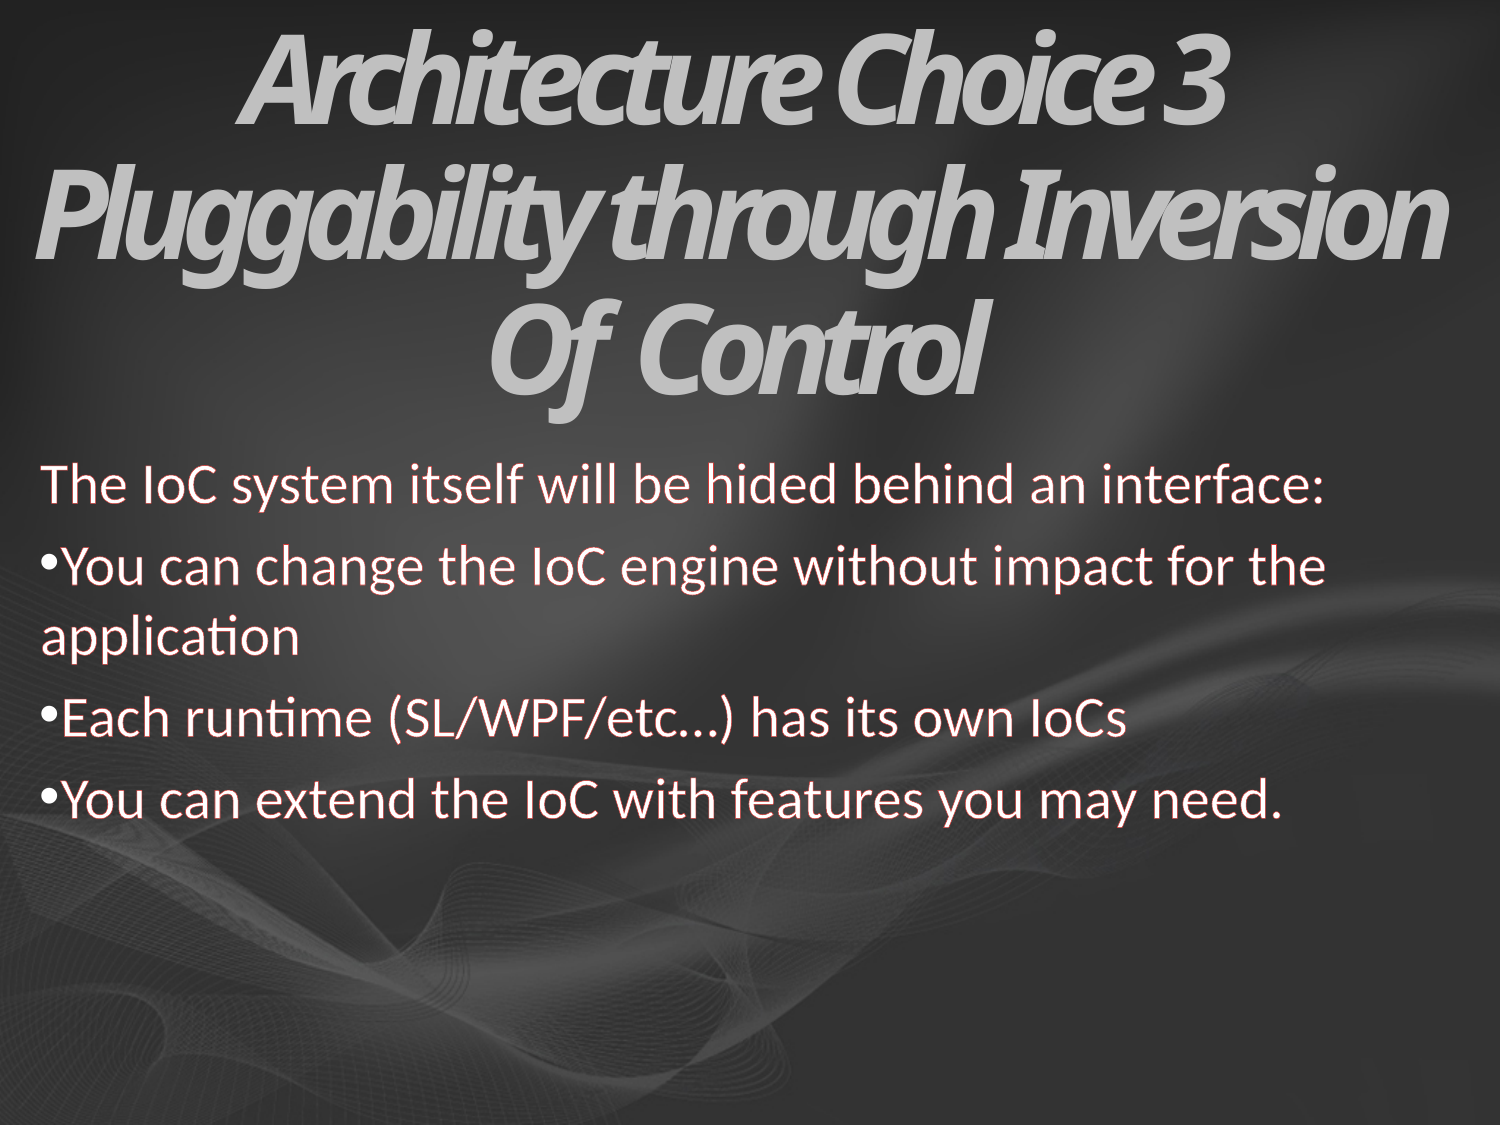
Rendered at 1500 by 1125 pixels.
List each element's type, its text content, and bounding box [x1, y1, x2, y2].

list The IoC system itself will be hided behind an interface: You can change the IoC engine without impact for the application Each runtime (SL/WPF/etc…) has its own IoCs You can extend the IoC with features you may need. [24, 437, 1476, 1088]
title Architecture Choice 3 Pluggability through Inversion Of Control [12, 137, 1463, 301]
picture [0, 0, 1500, 1125]
